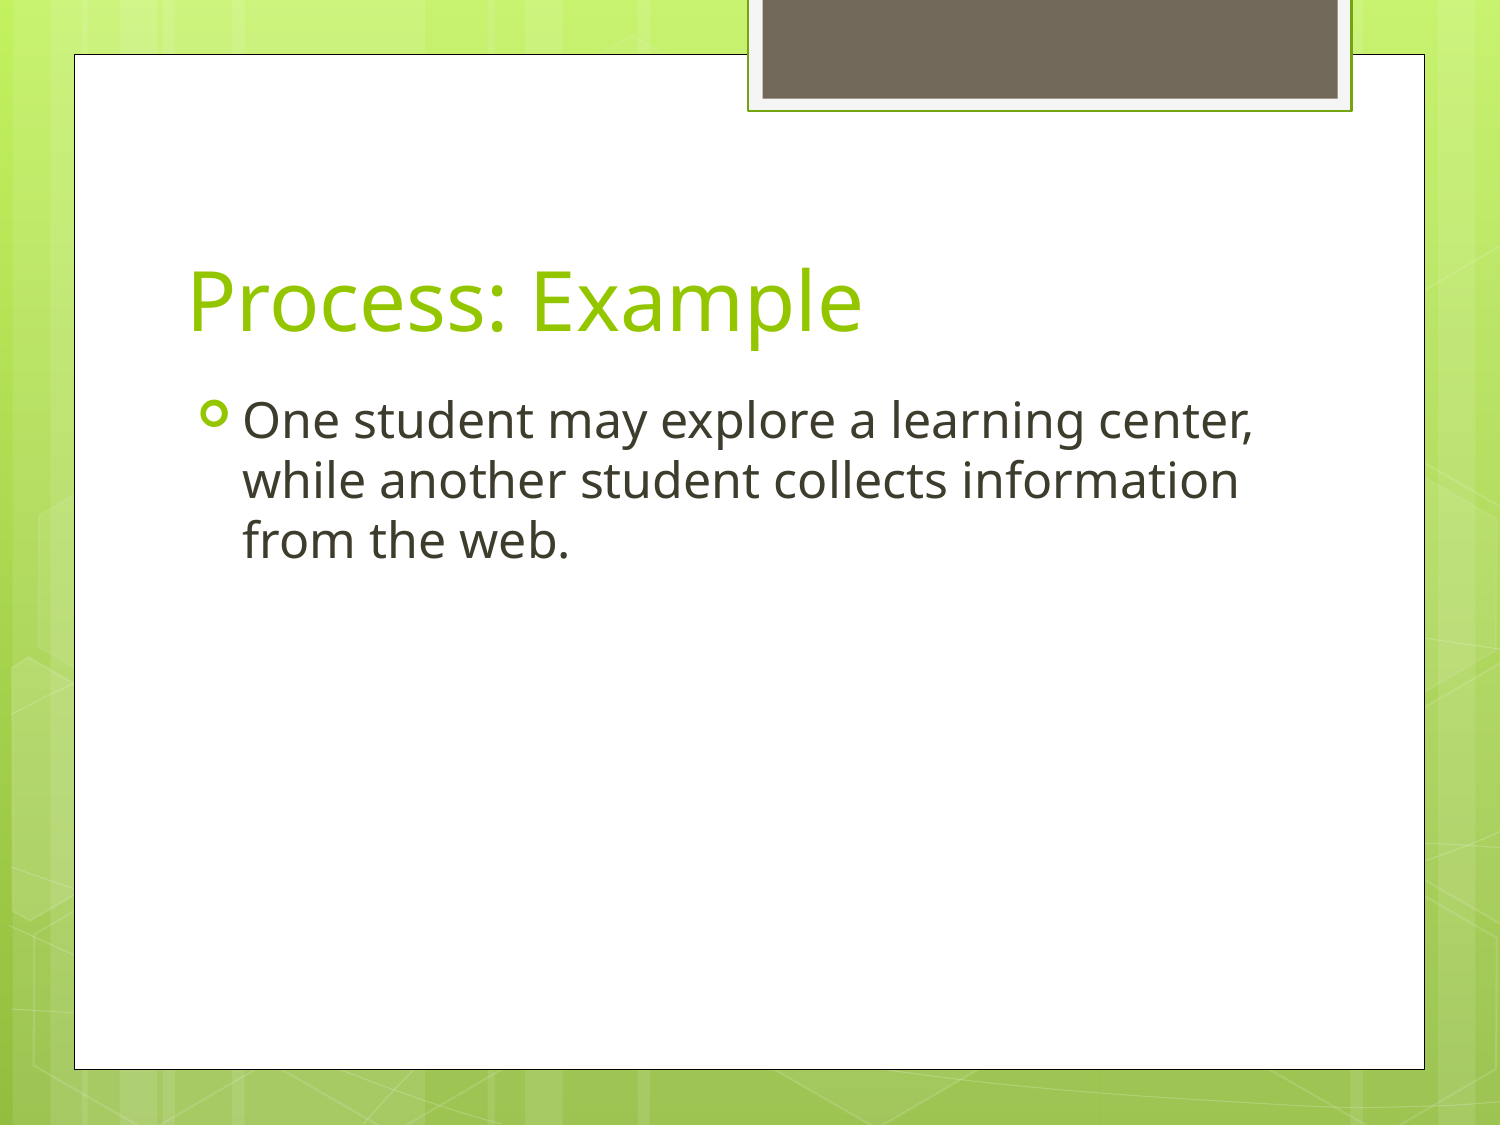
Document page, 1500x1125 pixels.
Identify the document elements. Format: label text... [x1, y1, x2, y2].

list One student may explore a learning center, while another student collects information from the web. [171, 381, 1283, 957]
title Process: Example [171, 168, 1324, 357]
